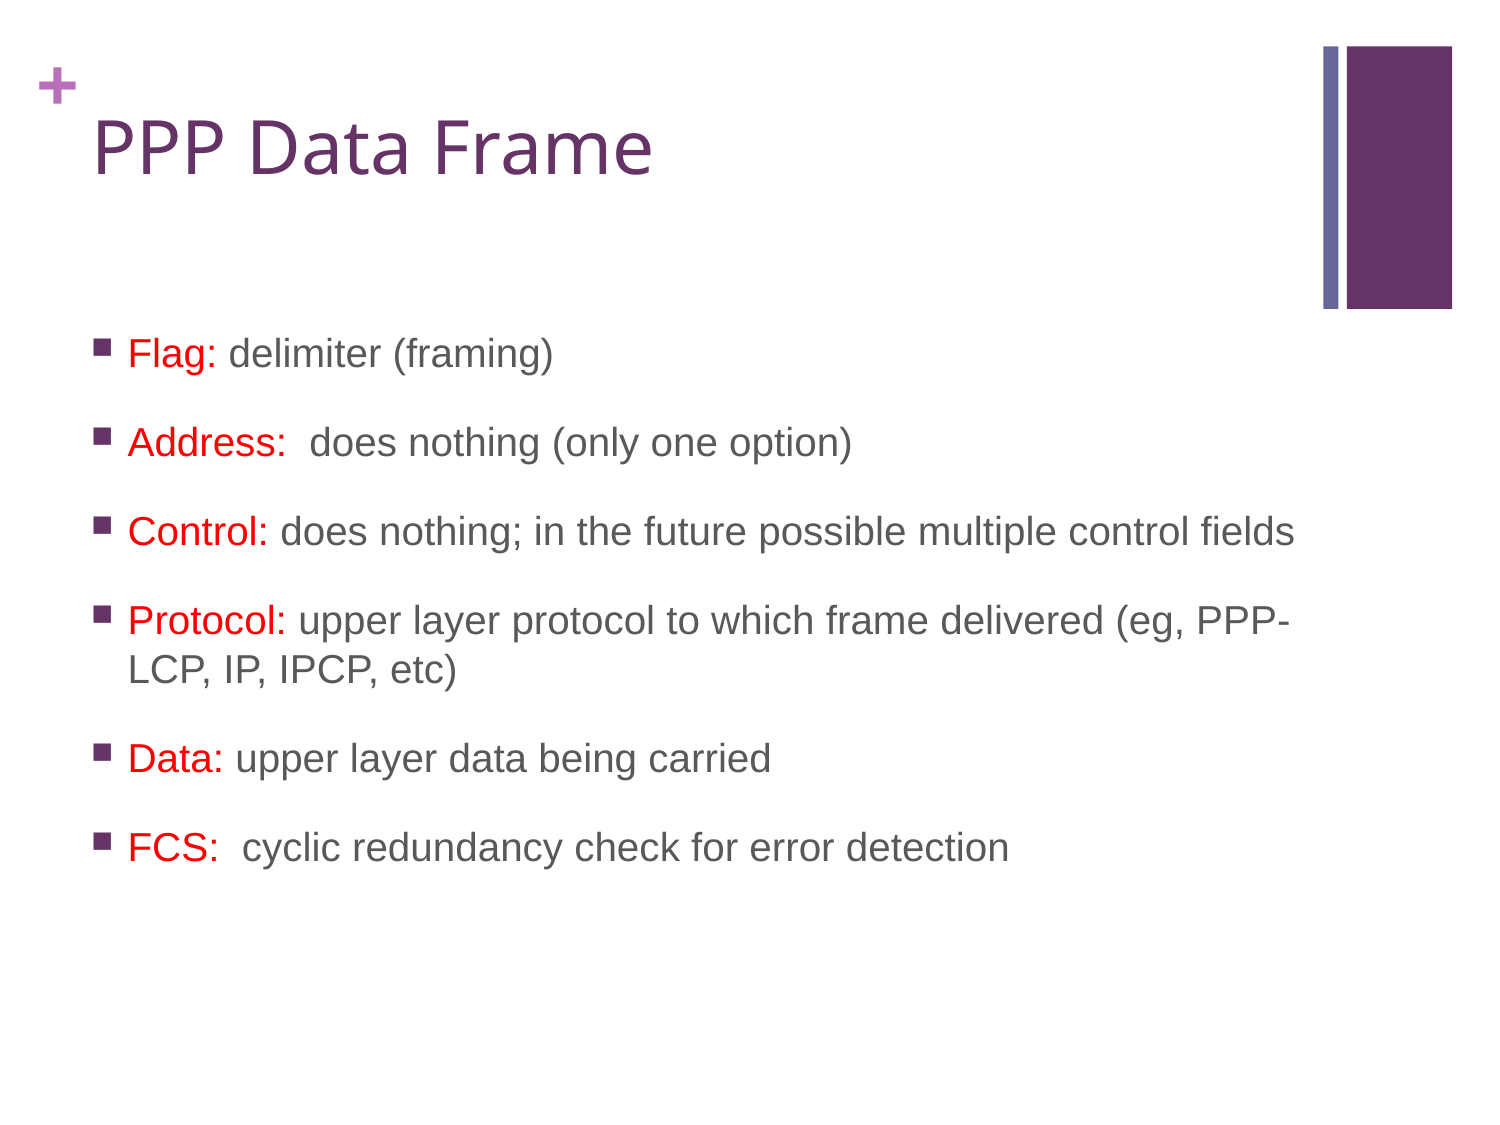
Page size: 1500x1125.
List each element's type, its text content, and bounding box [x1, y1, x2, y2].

title PPP Data Frame [76, 92, 1316, 276]
list Flag: delimiter (framing) Address: does nothing (only one option) Control: does nothing; in the future possible multiple control fields Protocol: upper layer protocol to which frame delivered (eg, PPP-LCP, IP, IPCP, etc) Data: upper layer data being carried FCS: cyclic redundancy check for error detection [76, 319, 1316, 1000]
